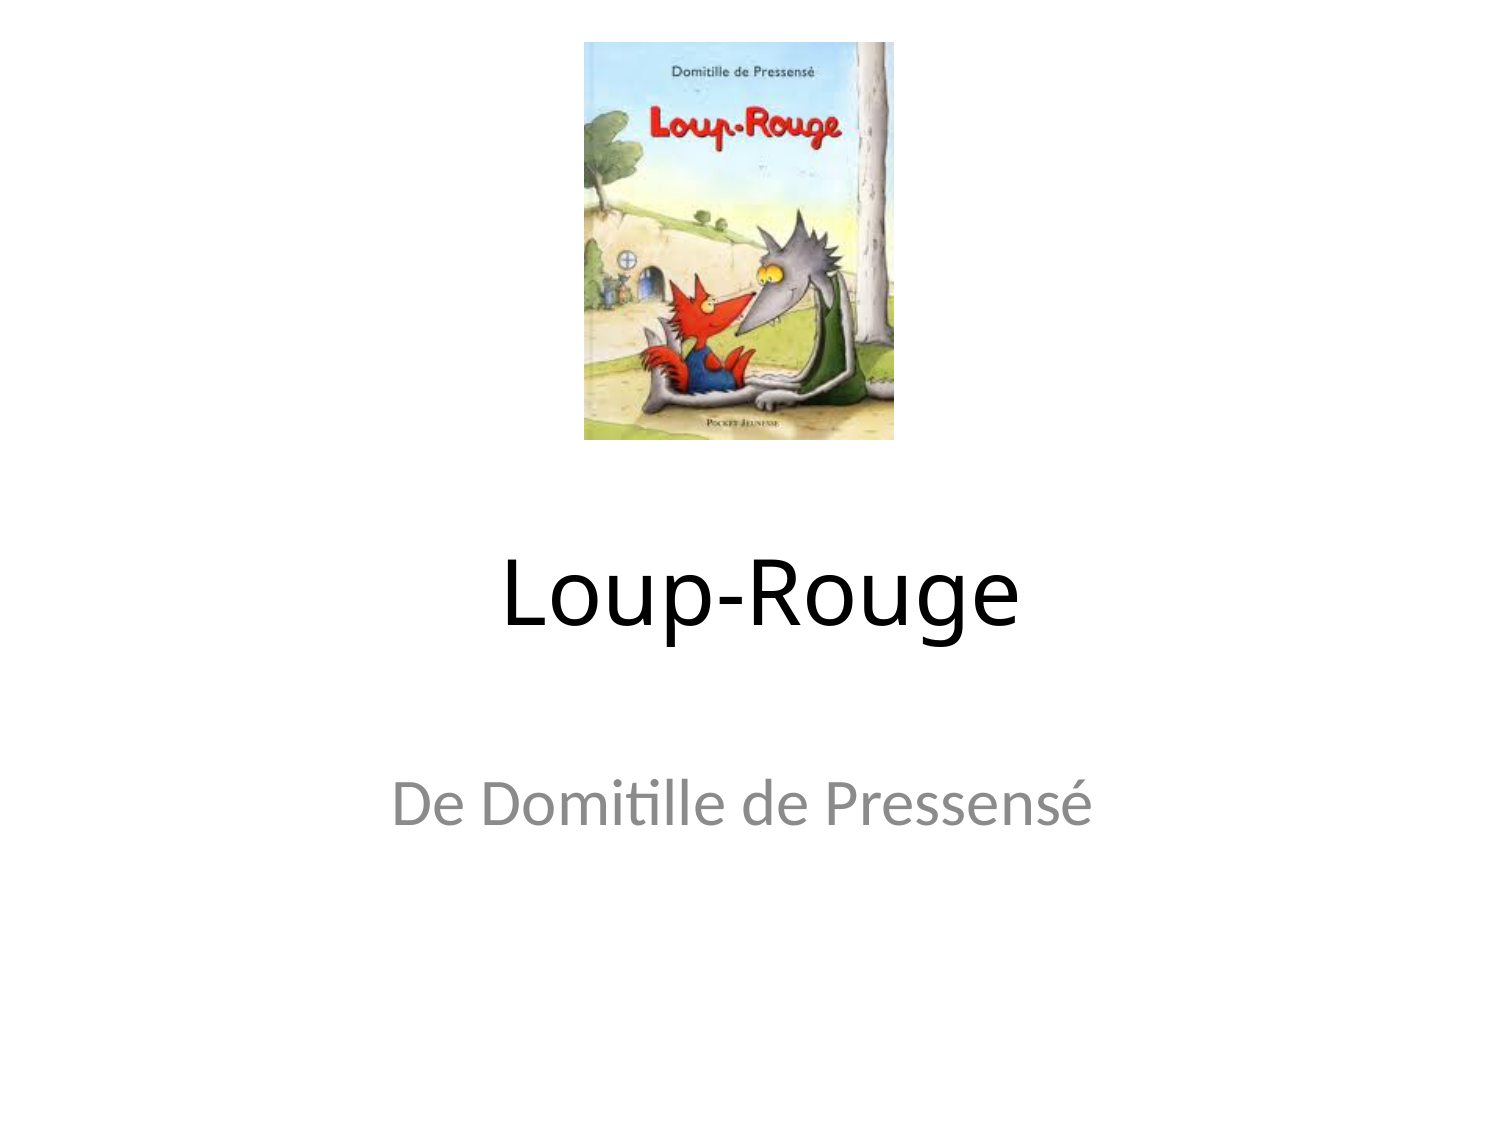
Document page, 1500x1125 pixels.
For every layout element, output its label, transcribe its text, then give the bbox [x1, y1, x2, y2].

title Loup-Rouge [123, 468, 1399, 710]
subtitle De Domitille de Pressensé [218, 751, 1269, 1039]
picture [584, 42, 895, 440]
